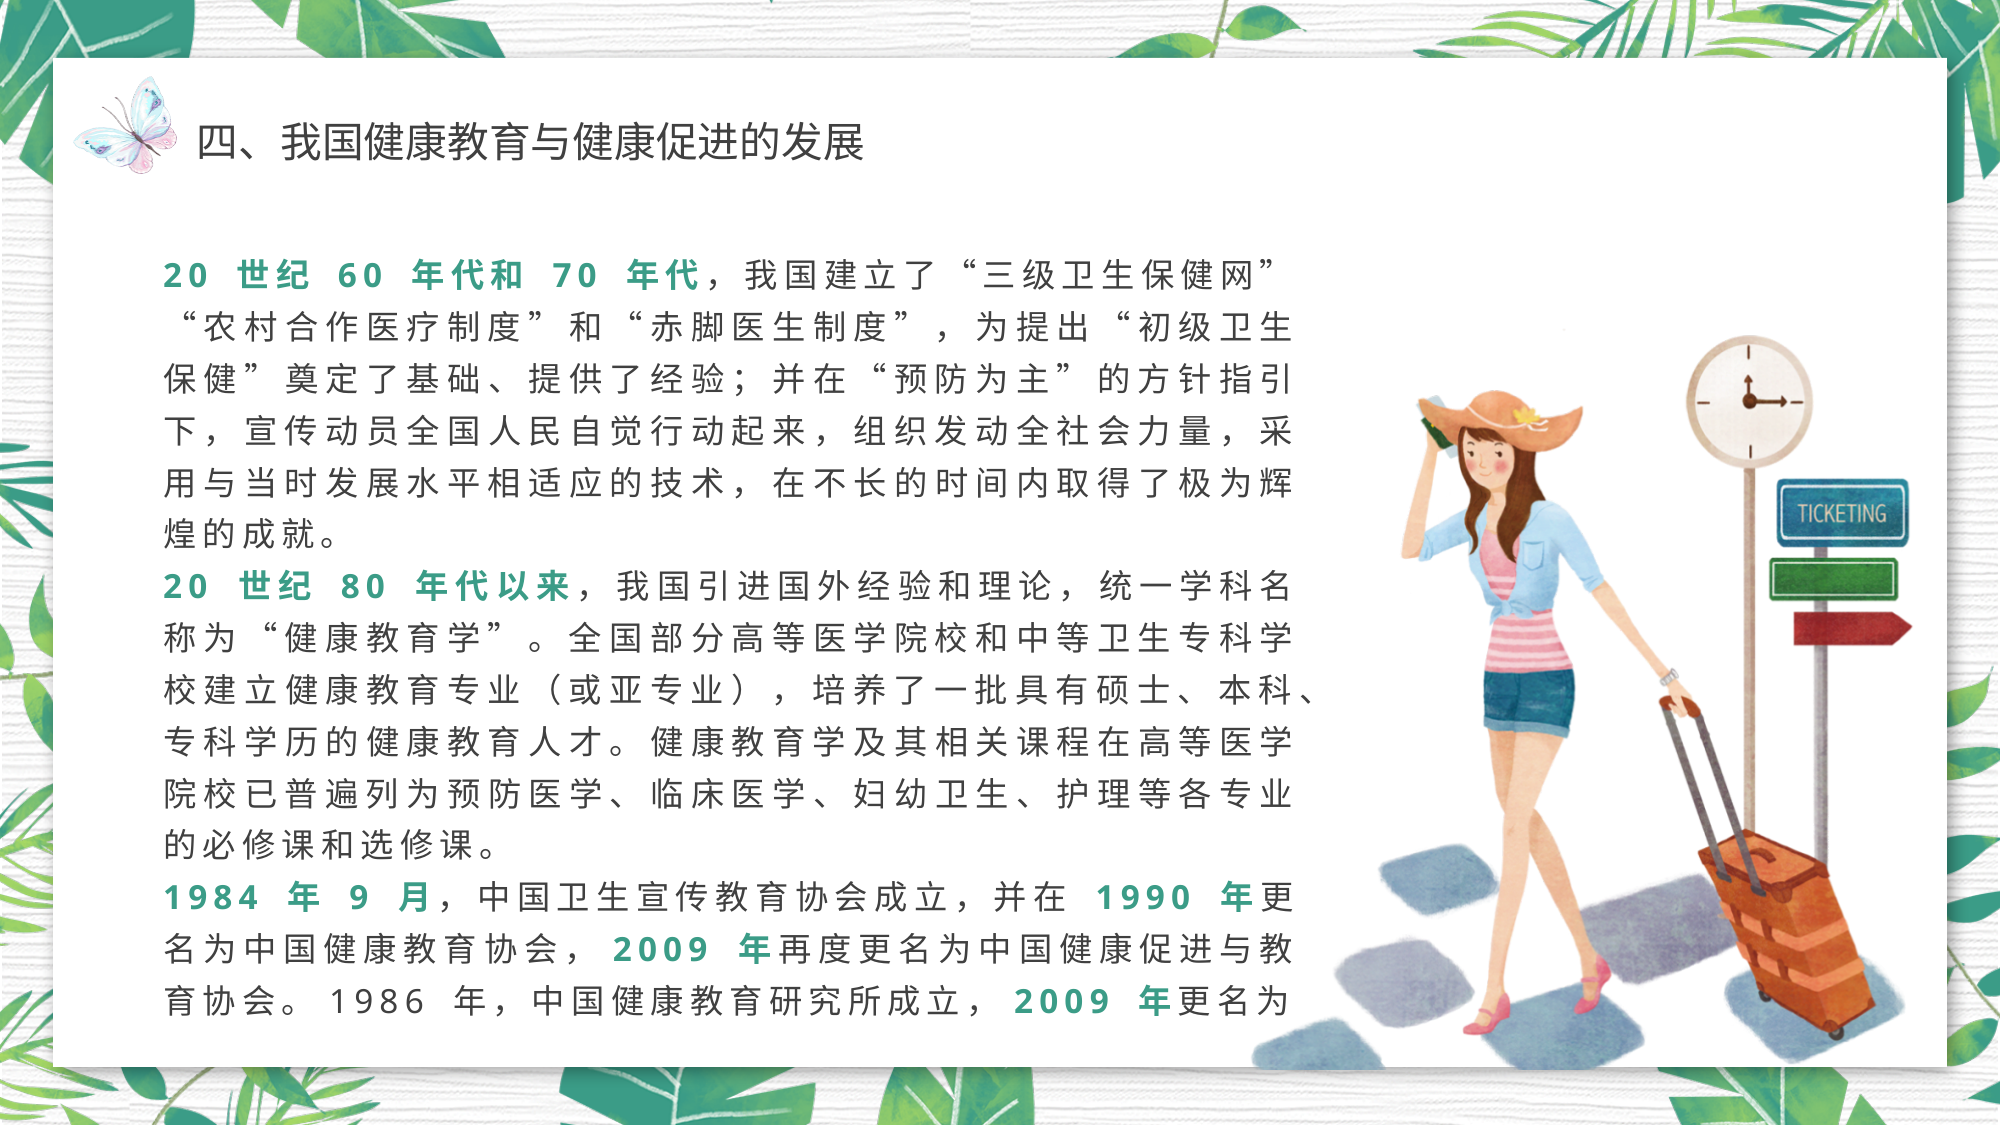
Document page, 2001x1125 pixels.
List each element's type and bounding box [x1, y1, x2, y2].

picture [1193, 291, 1972, 1070]
text_box [0, 0, 2000, 1125]
picture [73, 76, 177, 174]
